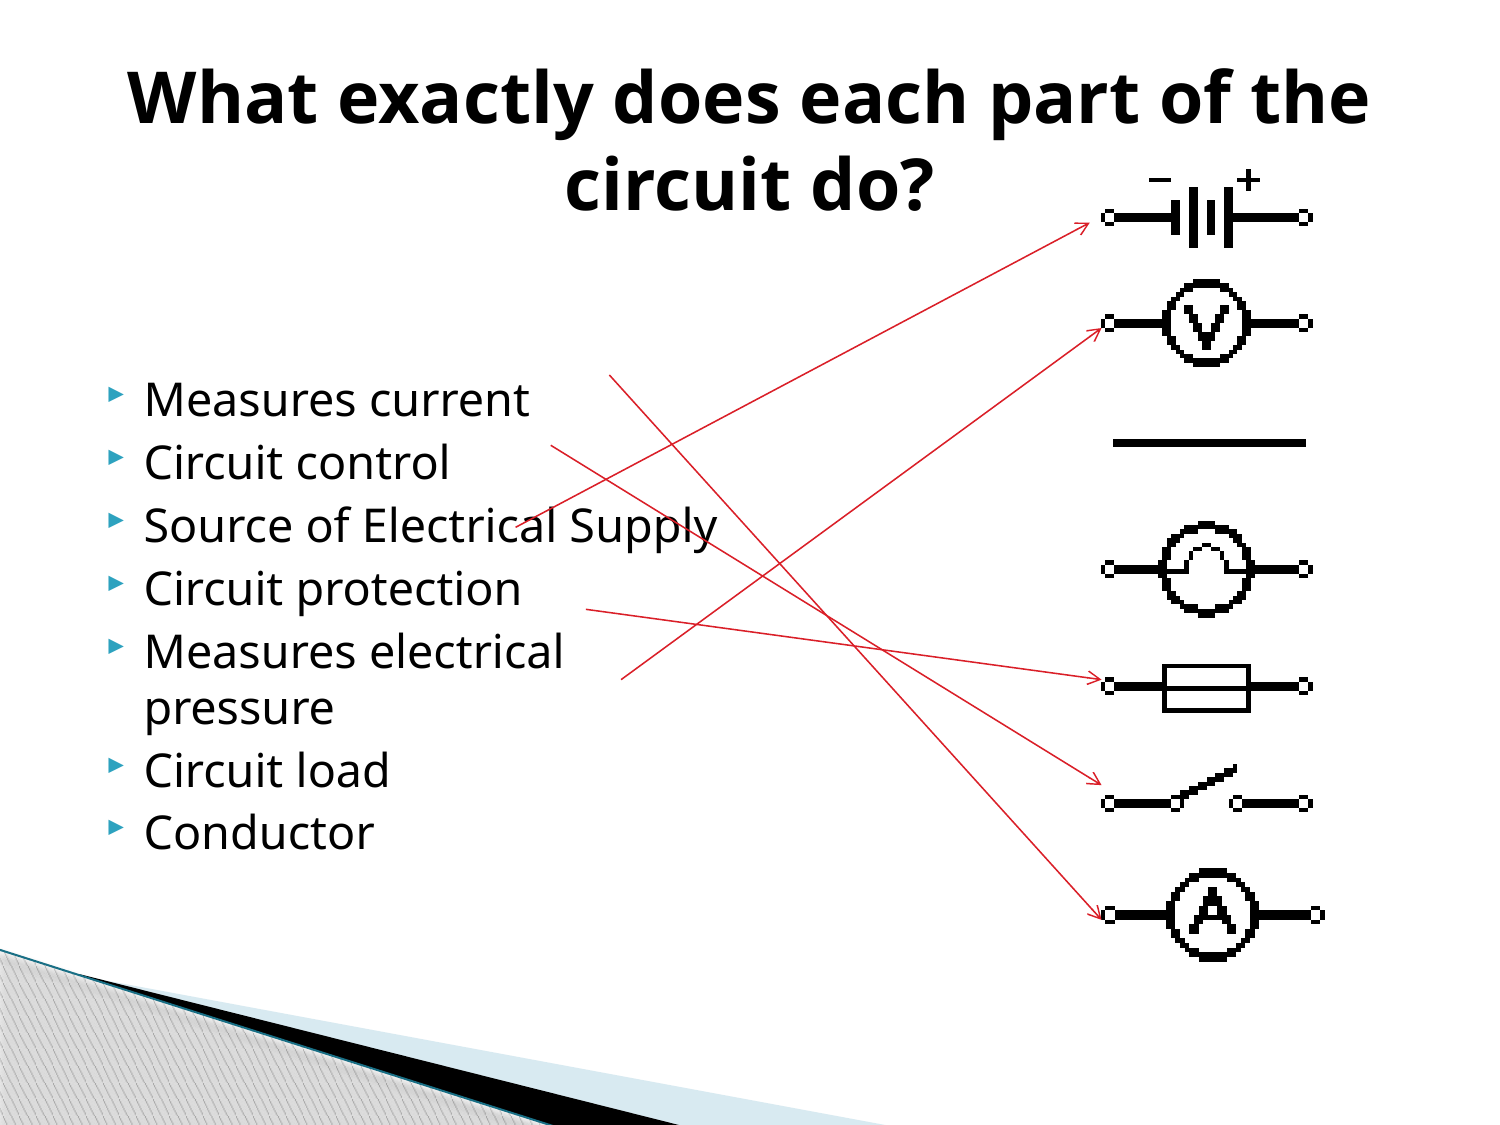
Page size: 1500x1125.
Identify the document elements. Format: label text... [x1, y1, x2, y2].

text_box What exactly does each part of the circuit do? [74, 44, 1425, 233]
text_box Measures current Circuit control Source of Electrical Supply Circuit protection Measures electrical pressure Circuit load Conductor [75, 236, 576, 884]
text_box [585, 609, 614, 680]
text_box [582, 401, 1129, 894]
picture [1101, 116, 1325, 1032]
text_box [550, 540, 1102, 786]
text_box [620, 327, 1102, 680]
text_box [515, 222, 1091, 528]
